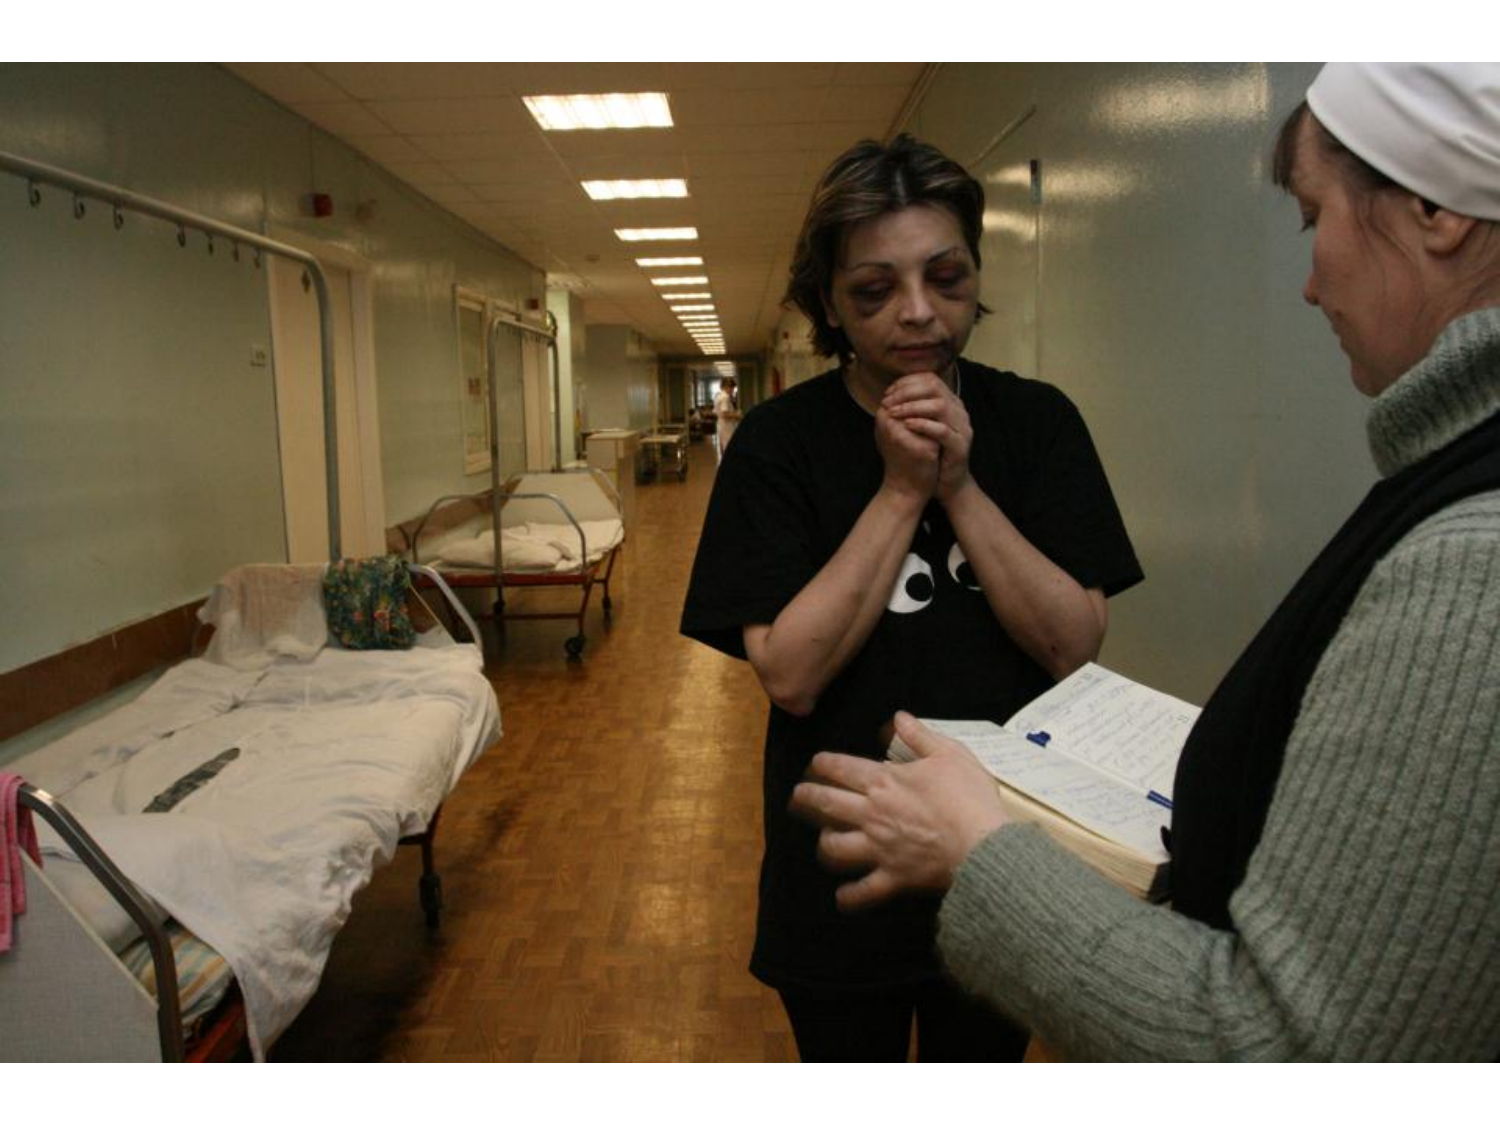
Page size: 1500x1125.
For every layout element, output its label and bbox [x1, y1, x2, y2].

picture [0, 62, 1500, 1063]
